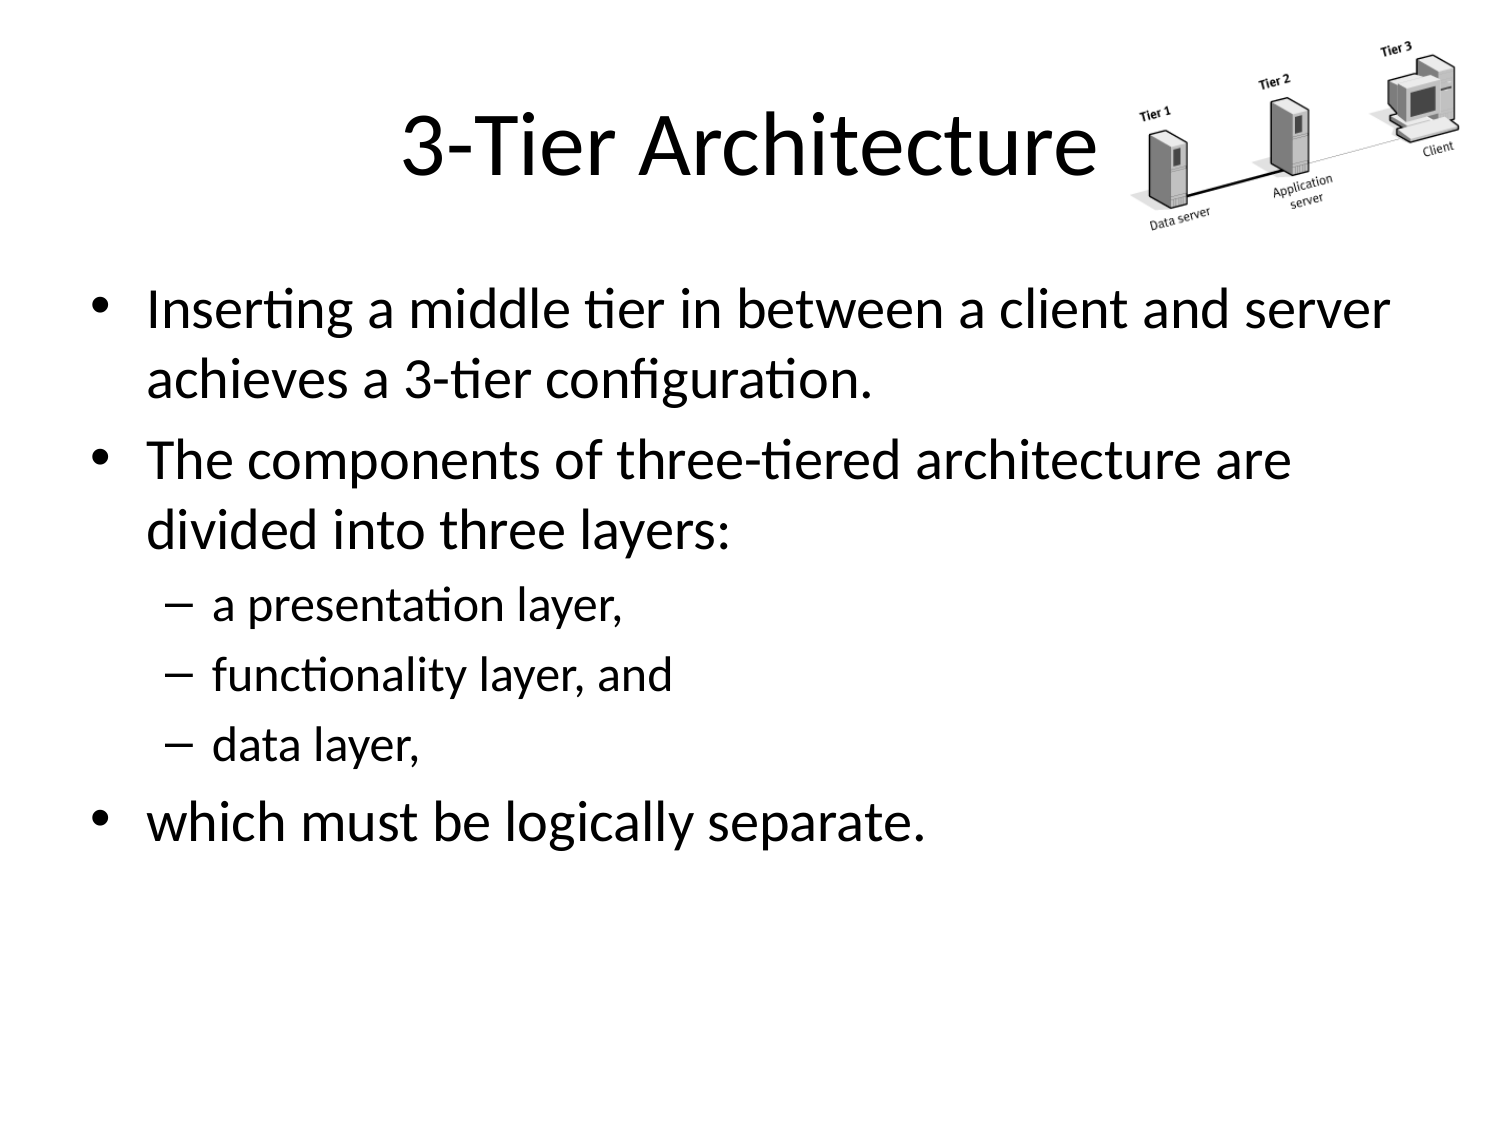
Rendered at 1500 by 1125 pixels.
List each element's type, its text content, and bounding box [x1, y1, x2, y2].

title 3-Tier Architecture [75, 45, 1122, 233]
picture [1127, 39, 1462, 232]
list Inserting a middle tier in between a client and server achieves a 3-tier configuration. The components of three-tiered architecture are divided into three layers: a presentation layer, functionality layer, and data layer, which must be logically separate. [75, 262, 1425, 1005]
